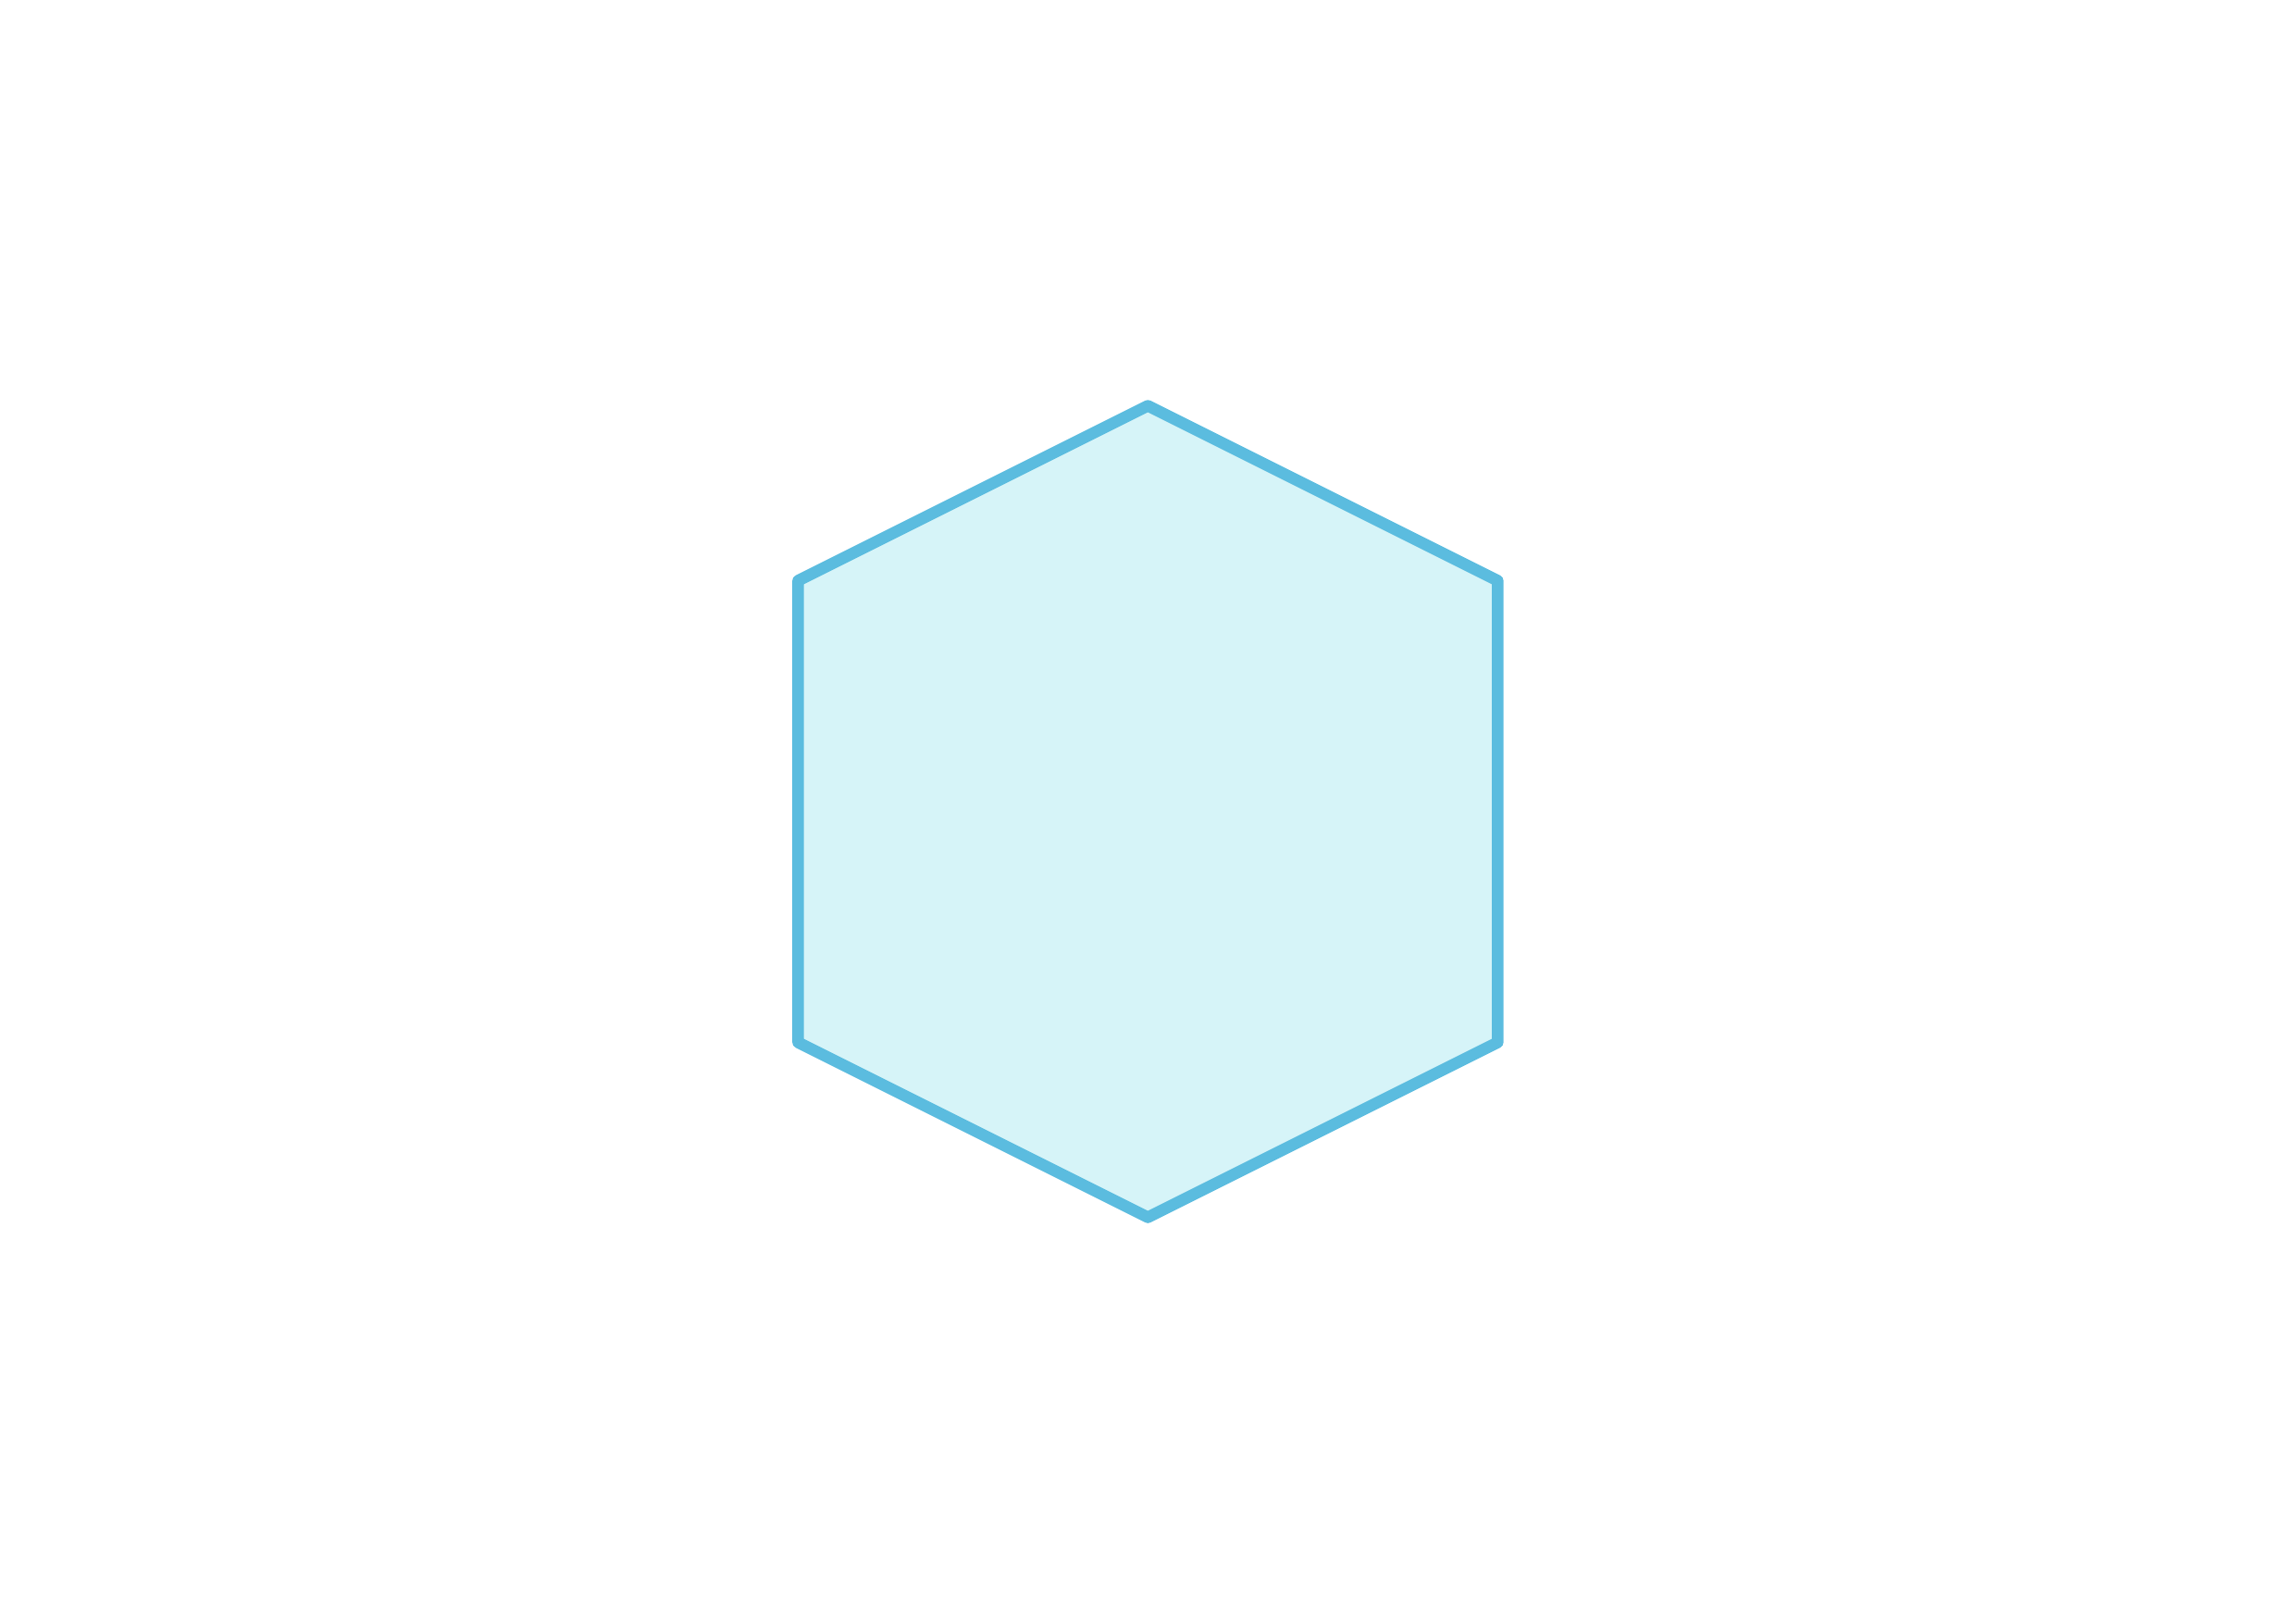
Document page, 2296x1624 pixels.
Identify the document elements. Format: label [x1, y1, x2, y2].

text_box [796, 403, 1500, 1220]
